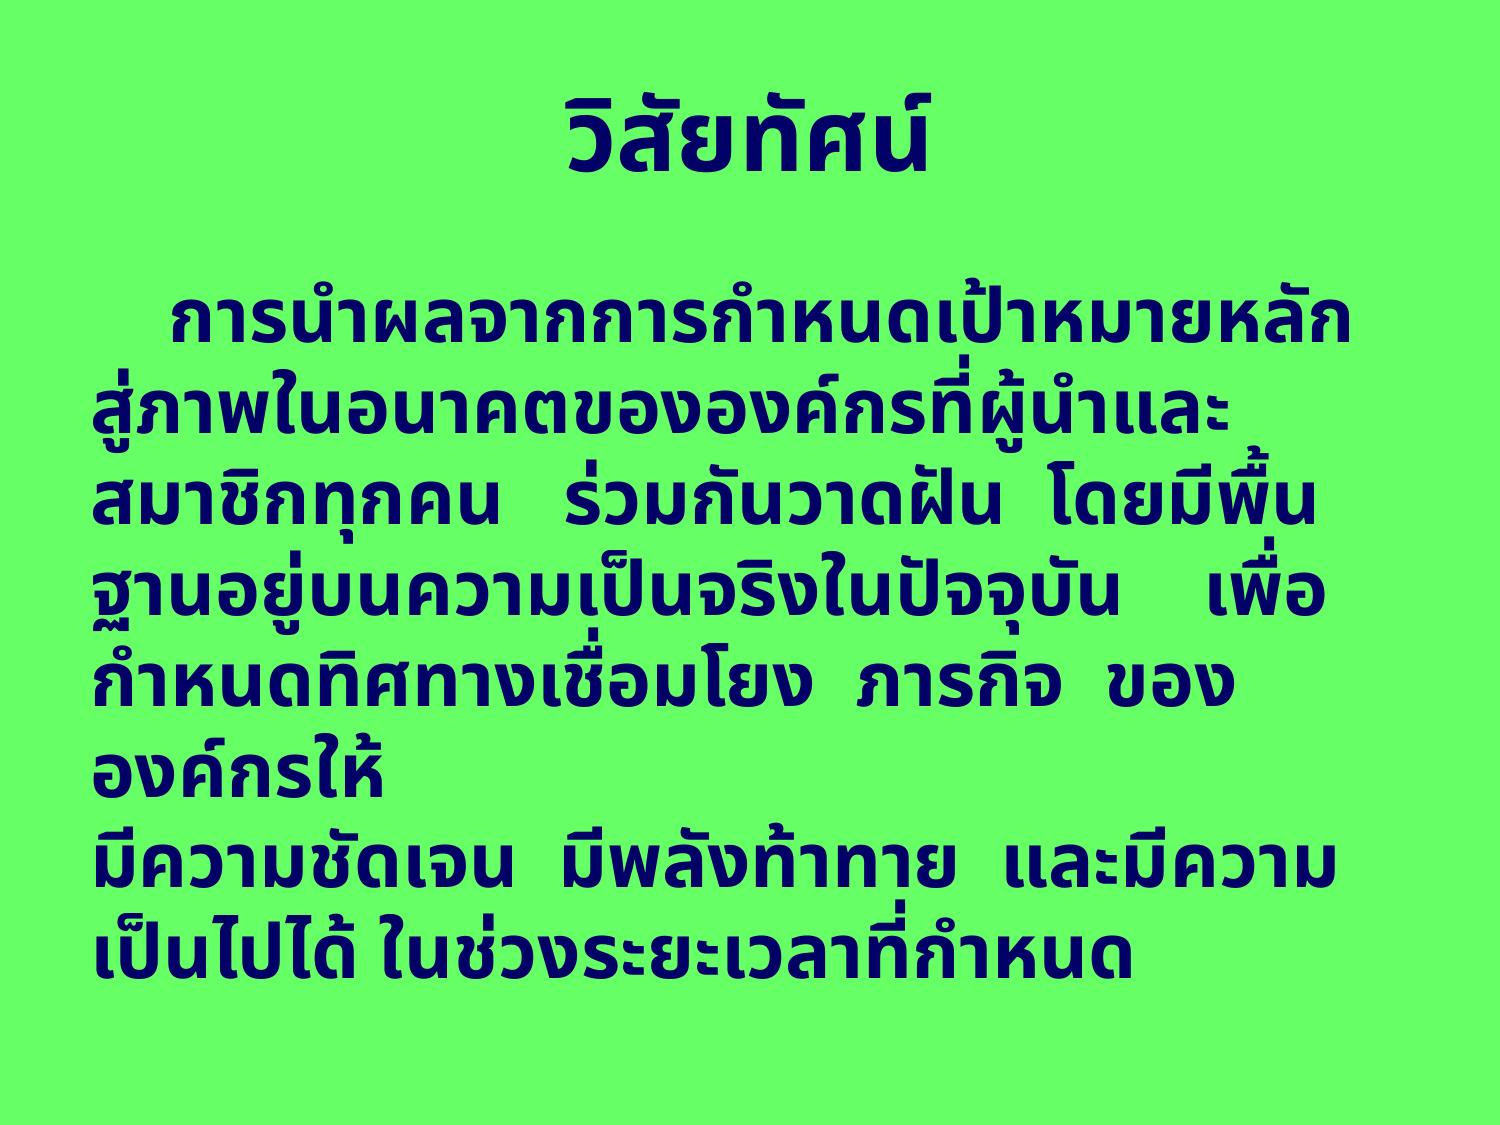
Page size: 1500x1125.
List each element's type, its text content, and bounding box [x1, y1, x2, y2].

text_box การนำผลจากการกำหนดเป้าหมายหลัก สู่ภาพในอนาคตขององค์กรที่ผู้นำและสมาชิกทุกคน ร่วมกันวาดฝัน โดยมีพื้นฐานอยู่บนความเป็นจริงในปัจจุบัน เพื่อกำหนดทิศทางเชื่อมโยง ภารกิจ ขององค์กรให้ มีความชัดเจน มีพลังท้าทาย และมีความเป็นไปได้ ในช่วงระยะเวลาที่กำหนด [74, 207, 1425, 1005]
text_box วิสัยทัศน์ [74, 37, 1425, 207]
